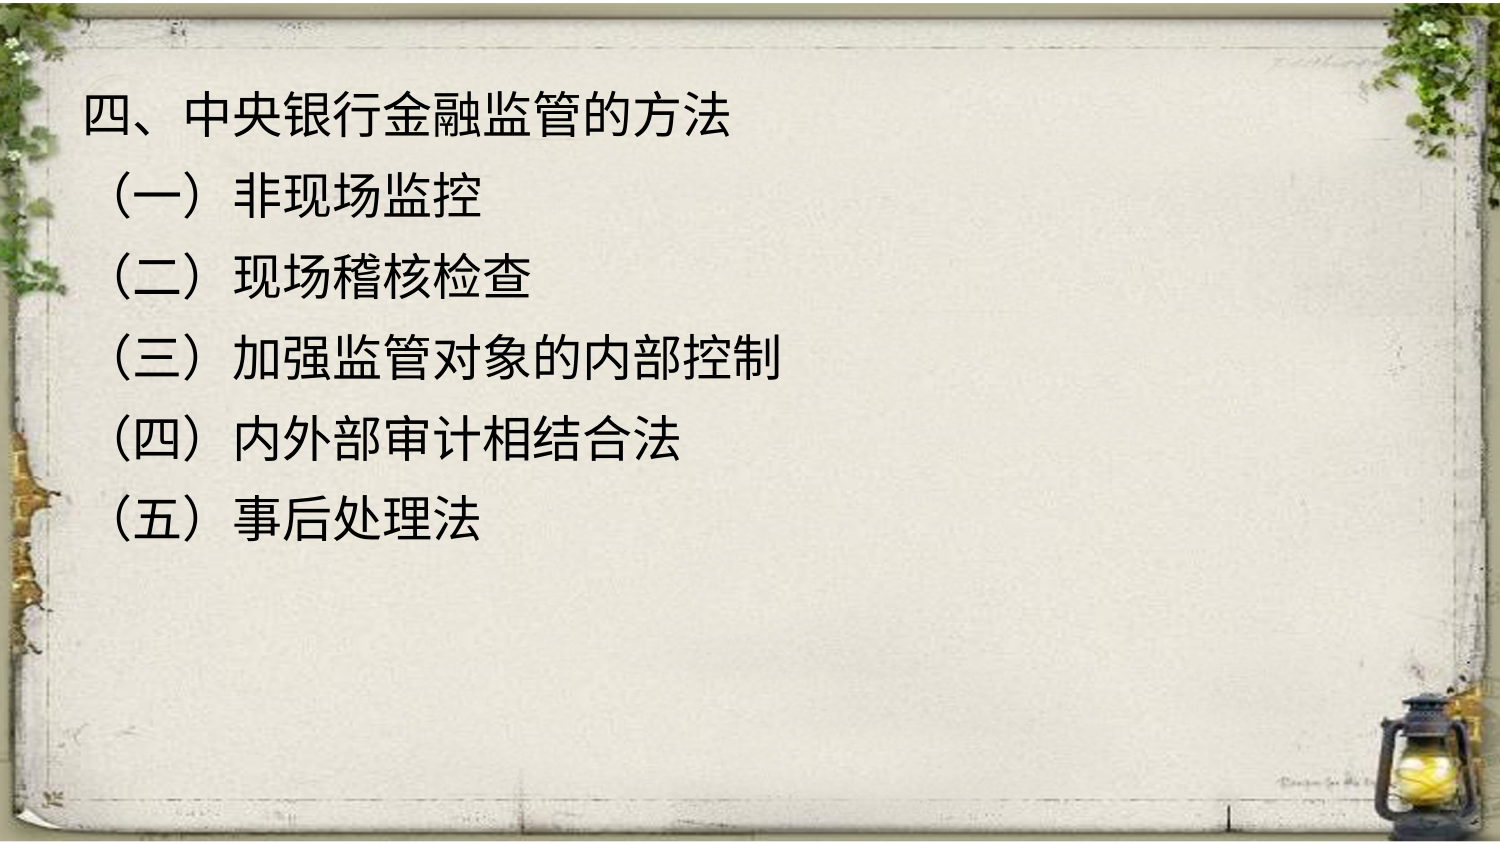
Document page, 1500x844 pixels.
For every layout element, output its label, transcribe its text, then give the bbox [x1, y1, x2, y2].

list 四、中央银行金融监管的方法 （一）非现场监控 （二）现场稽核检查 （三）加强监管对象的内部控制 （四）内外部审计相结合法 （五）事后处理法 [67, 76, 1429, 621]
picture [0, 0, 1500, 844]
